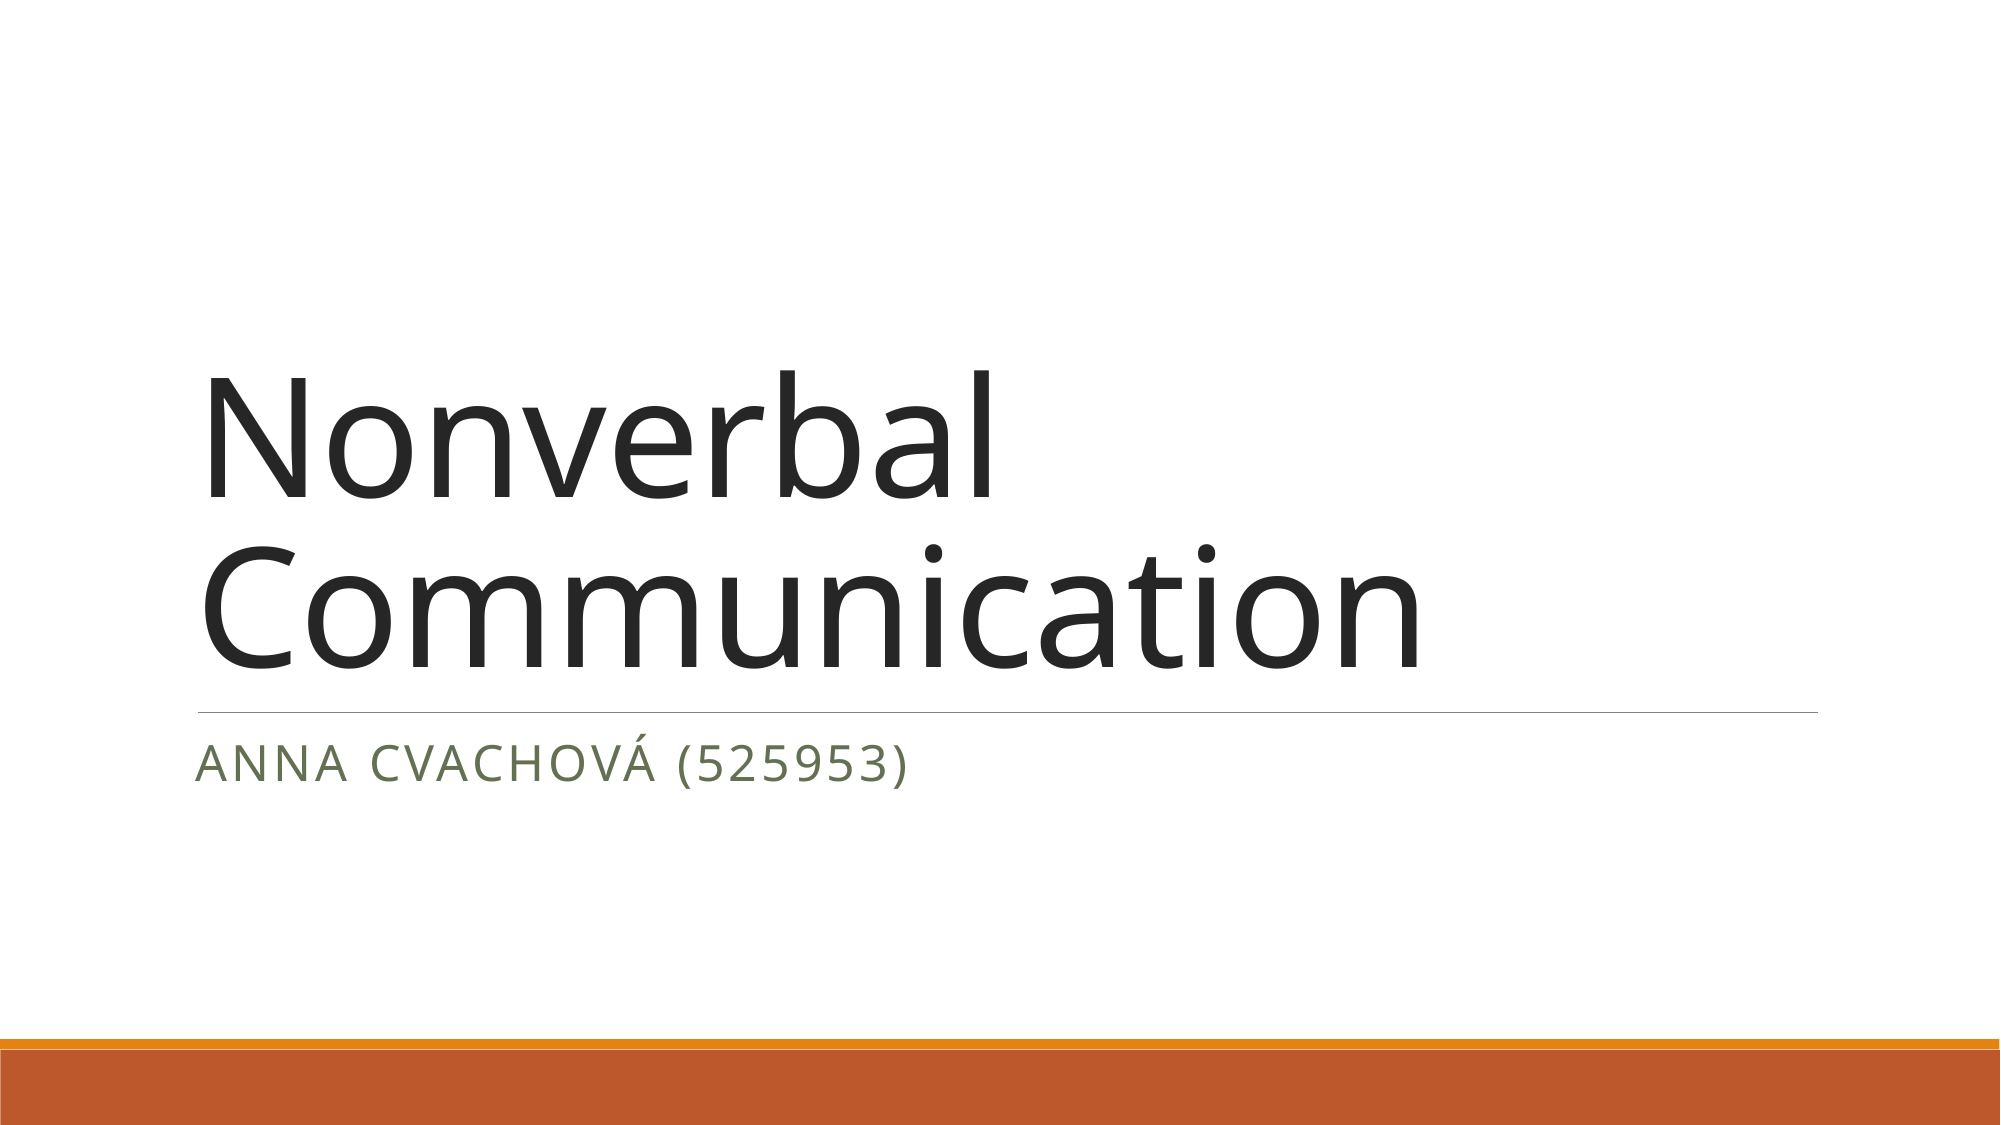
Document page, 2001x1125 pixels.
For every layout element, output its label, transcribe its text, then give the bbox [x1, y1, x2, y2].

subtitle Anna Cvachová (525953) [180, 730, 1831, 919]
title Nonverbal Communication [180, 124, 1830, 710]
